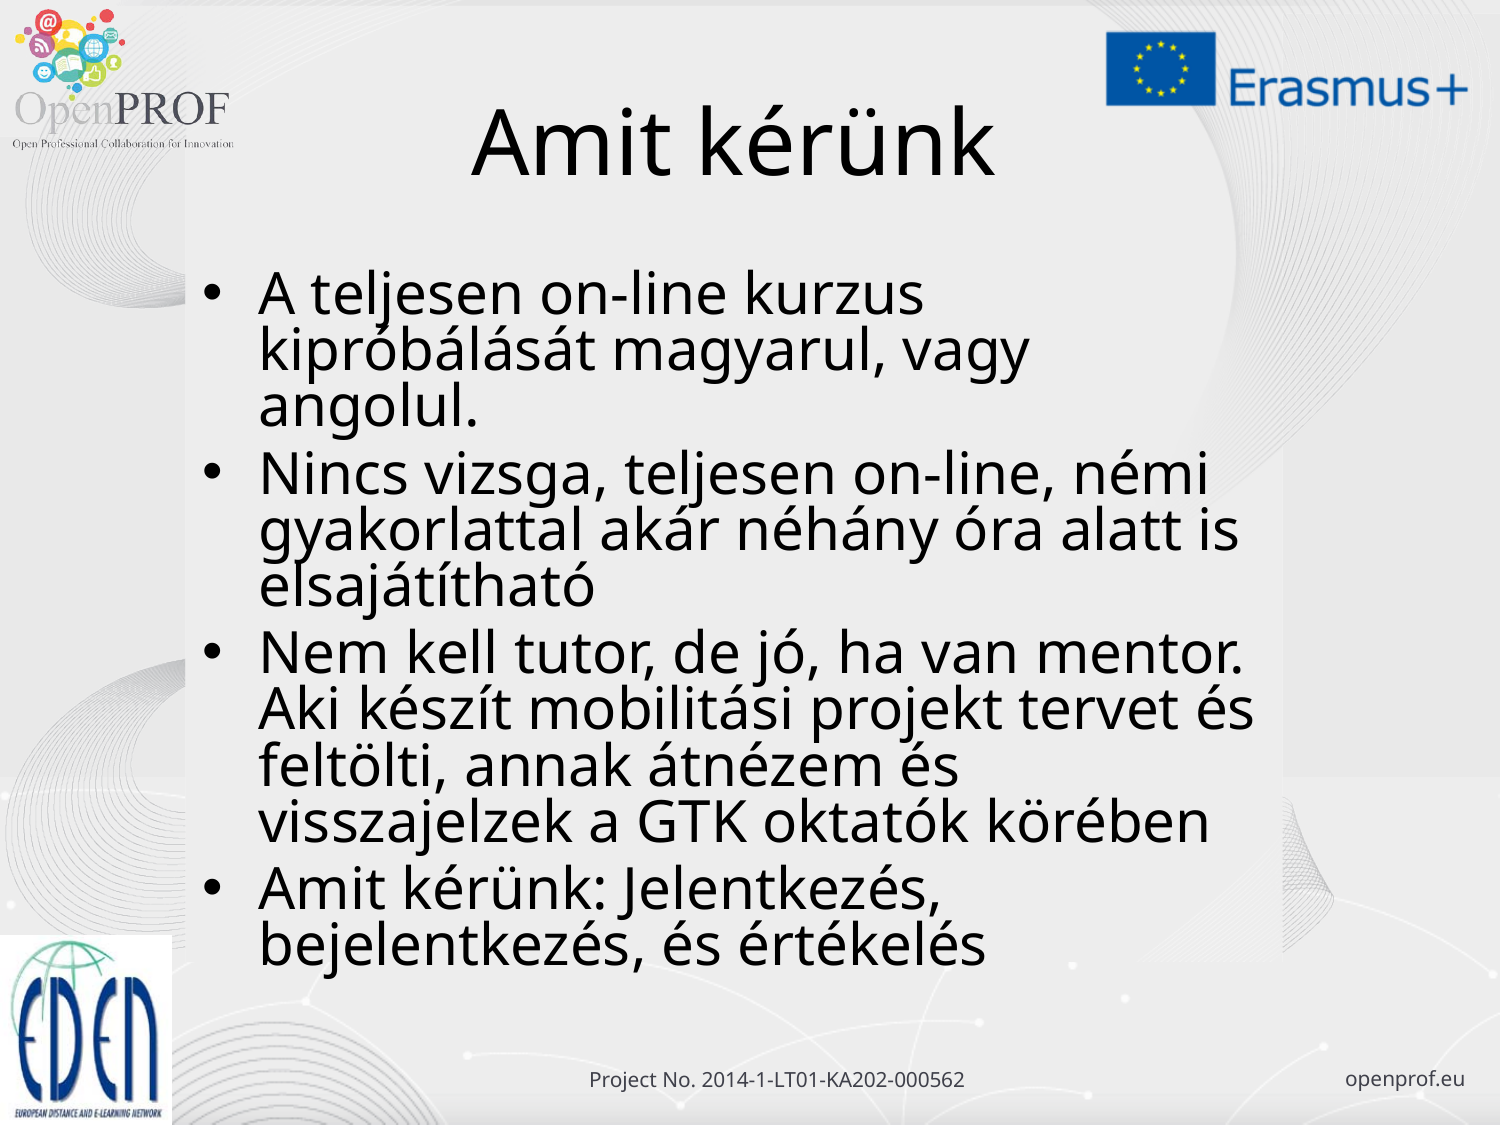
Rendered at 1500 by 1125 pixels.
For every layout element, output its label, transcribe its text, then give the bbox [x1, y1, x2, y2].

title Amit kérünk [186, 44, 1282, 233]
list A teljesen on-line kurzus kipróbálását magyarul, vagy angolul. Nincs vizsga, teljesen on-line, némi gyakorlattal akár néhány óra alatt is elsajátítható Nem kell tutor, de jó, ha van mentor. Aki készít mobilitási projekt tervet és feltölti, annak átnézem és visszajelzek a GTK oktatók körében Amit kérünk: Jelentkezés, bejelentkezés, és értékelés [186, 262, 1282, 978]
picture [0, 0, 1500, 1125]
